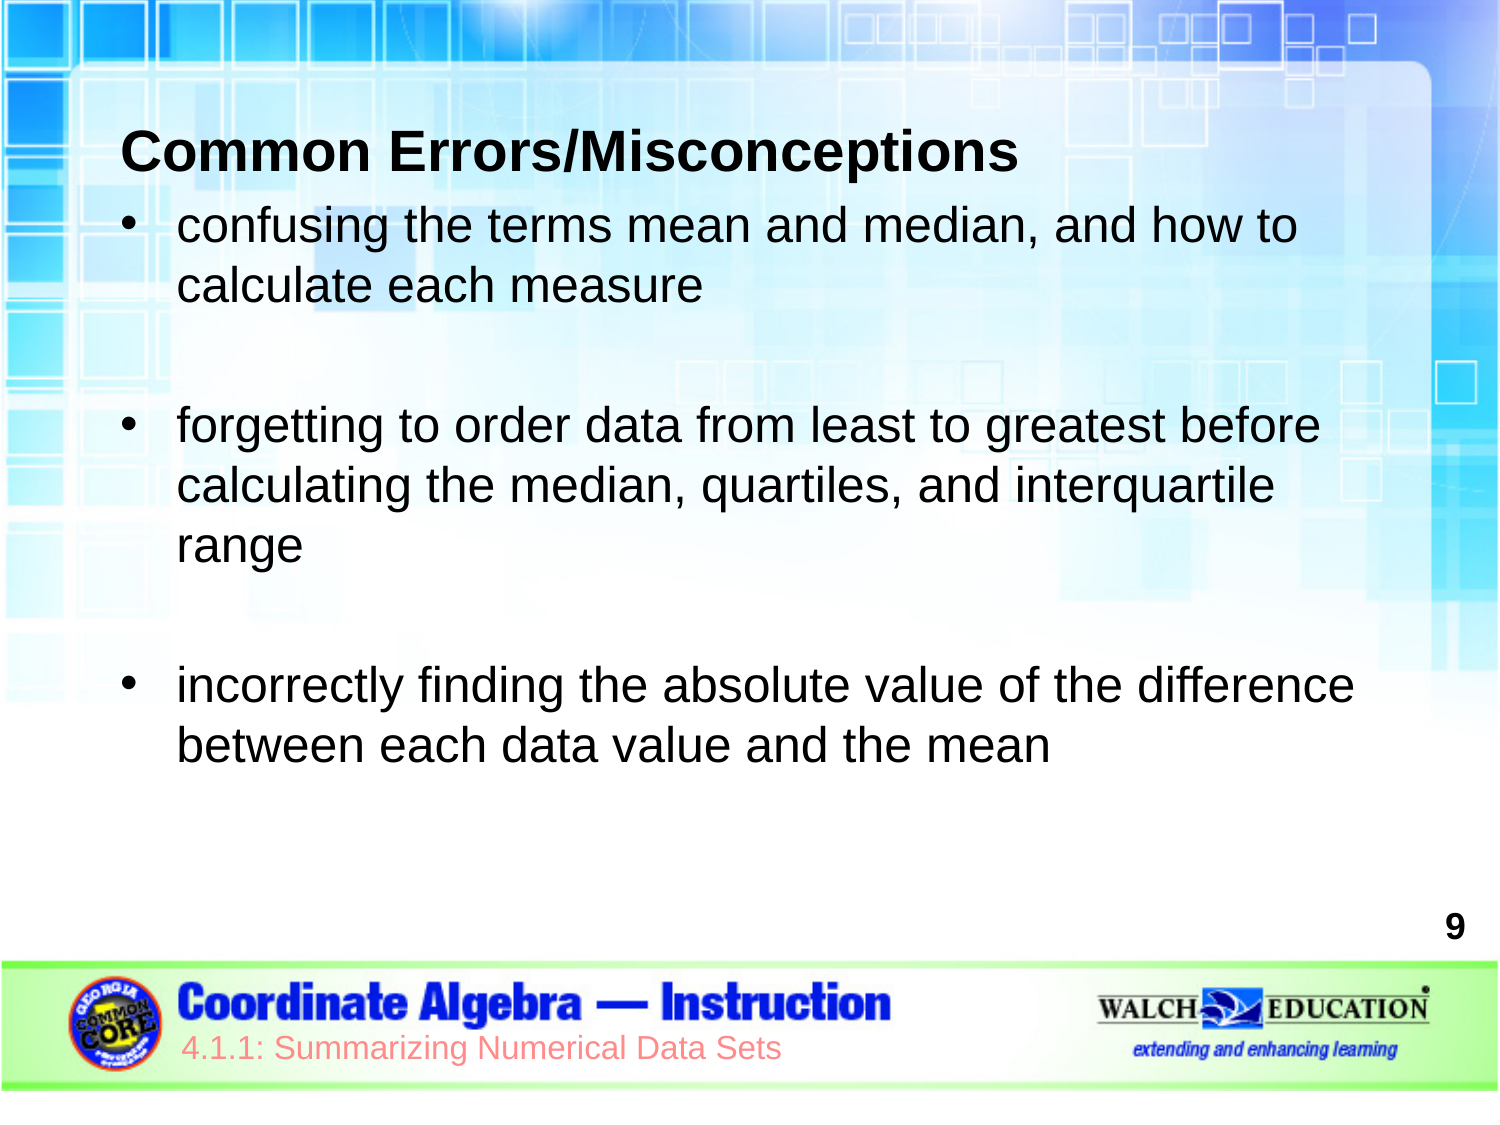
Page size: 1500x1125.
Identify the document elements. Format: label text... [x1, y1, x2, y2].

footer 4.1.1: Summarizing Numerical Data Sets [166, 1024, 1080, 1069]
subtitle Common Errors/Misconceptions confusing the terms mean and median, and how to calculate each measure forgetting to order data from least to greatest before calculating the median, quartiles, and interquartile range incorrectly finding the absolute value of the difference between each data value and the mean [105, 105, 1394, 925]
slide_number 9 [1361, 901, 1481, 949]
picture [1, 0, 1500, 1091]
